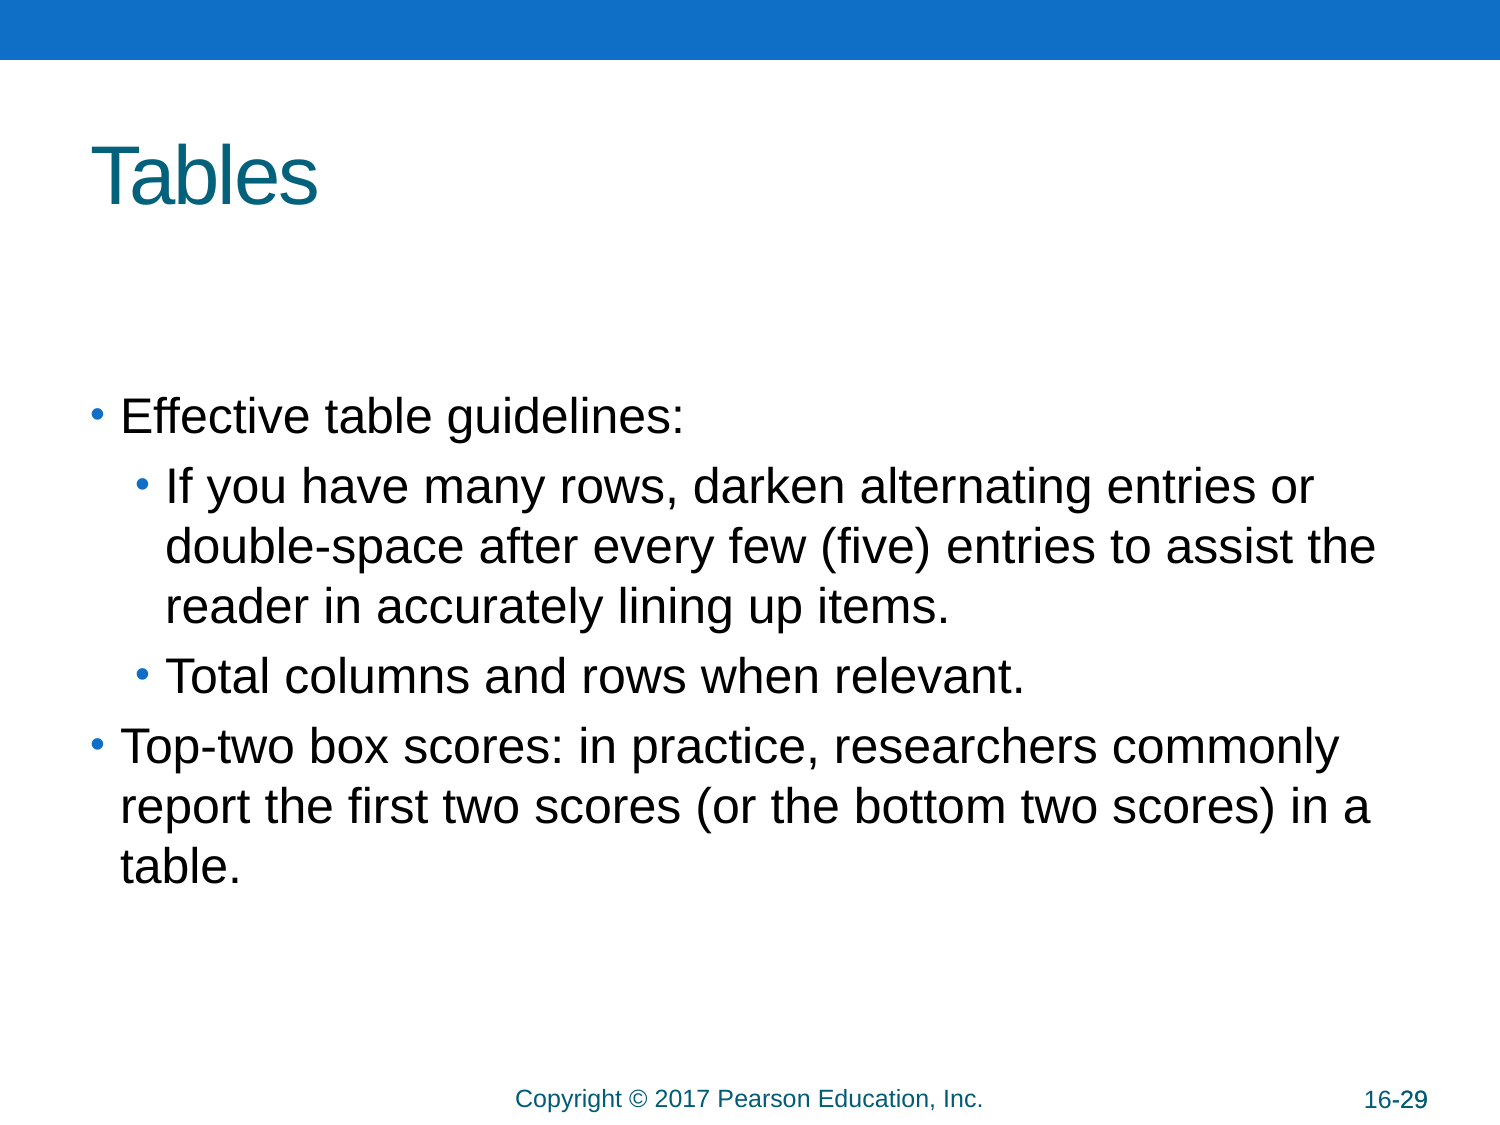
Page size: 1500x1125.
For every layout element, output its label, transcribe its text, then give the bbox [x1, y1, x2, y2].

list Effective table guidelines: If you have many rows, darken alternating entries or double-space after every few (five) entries to assist the reader in accurately lining up items. Total columns and rows when relevant. Top-two box scores: in practice, researchers commonly report the first two scores (or the bottom two scores) in a table. [75, 376, 1425, 1125]
title Tables [75, 90, 1425, 253]
